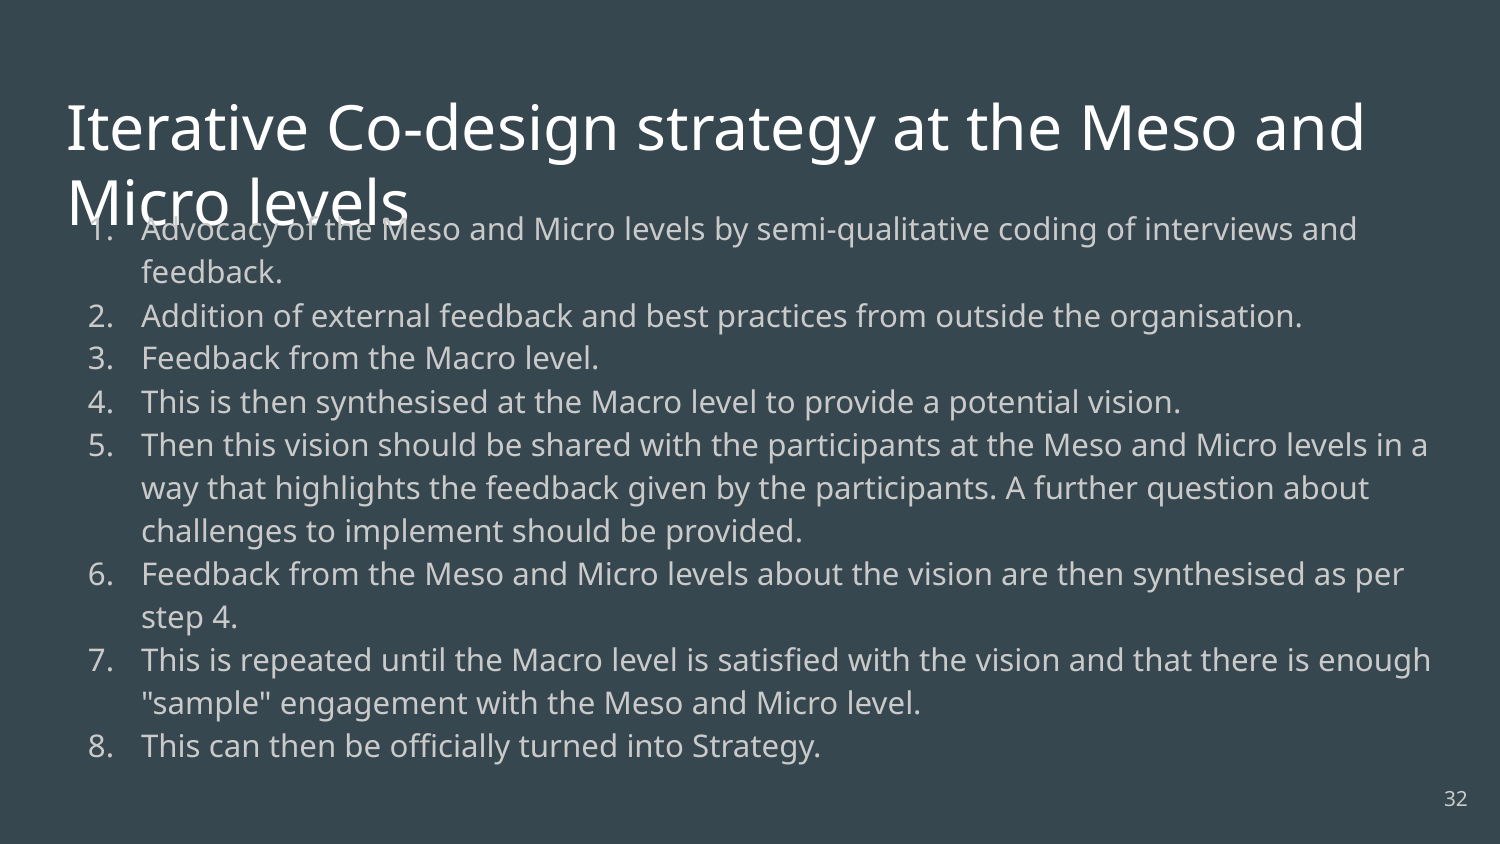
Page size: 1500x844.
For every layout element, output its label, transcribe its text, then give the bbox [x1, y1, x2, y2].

slide_number ‹#› [1392, 767, 1483, 833]
list Advocacy of the Meso and Micro levels by semi-qualitative coding of interviews and feedback. Addition of external feedback and best practices from outside the organisation. Feedback from the Macro level. This is then synthesised at the Macro level to provide a potential vision. Then this vision should be shared with the participants at the Meso and Micro levels in a way that highlights the feedback given by the participants. A further question about challenges to implement should be provided. Feedback from the Meso and Micro levels about the vision are then synthesised as per step 4. This is repeated until the Macro level is satisfied with the vision and that there is enough "sample" engagement with the Meso and Micro level. This can then be officially turned into Strategy. [51, 189, 1449, 750]
title Iterative Co-design strategy at the Meso and Micro levels [51, 72, 1449, 167]
